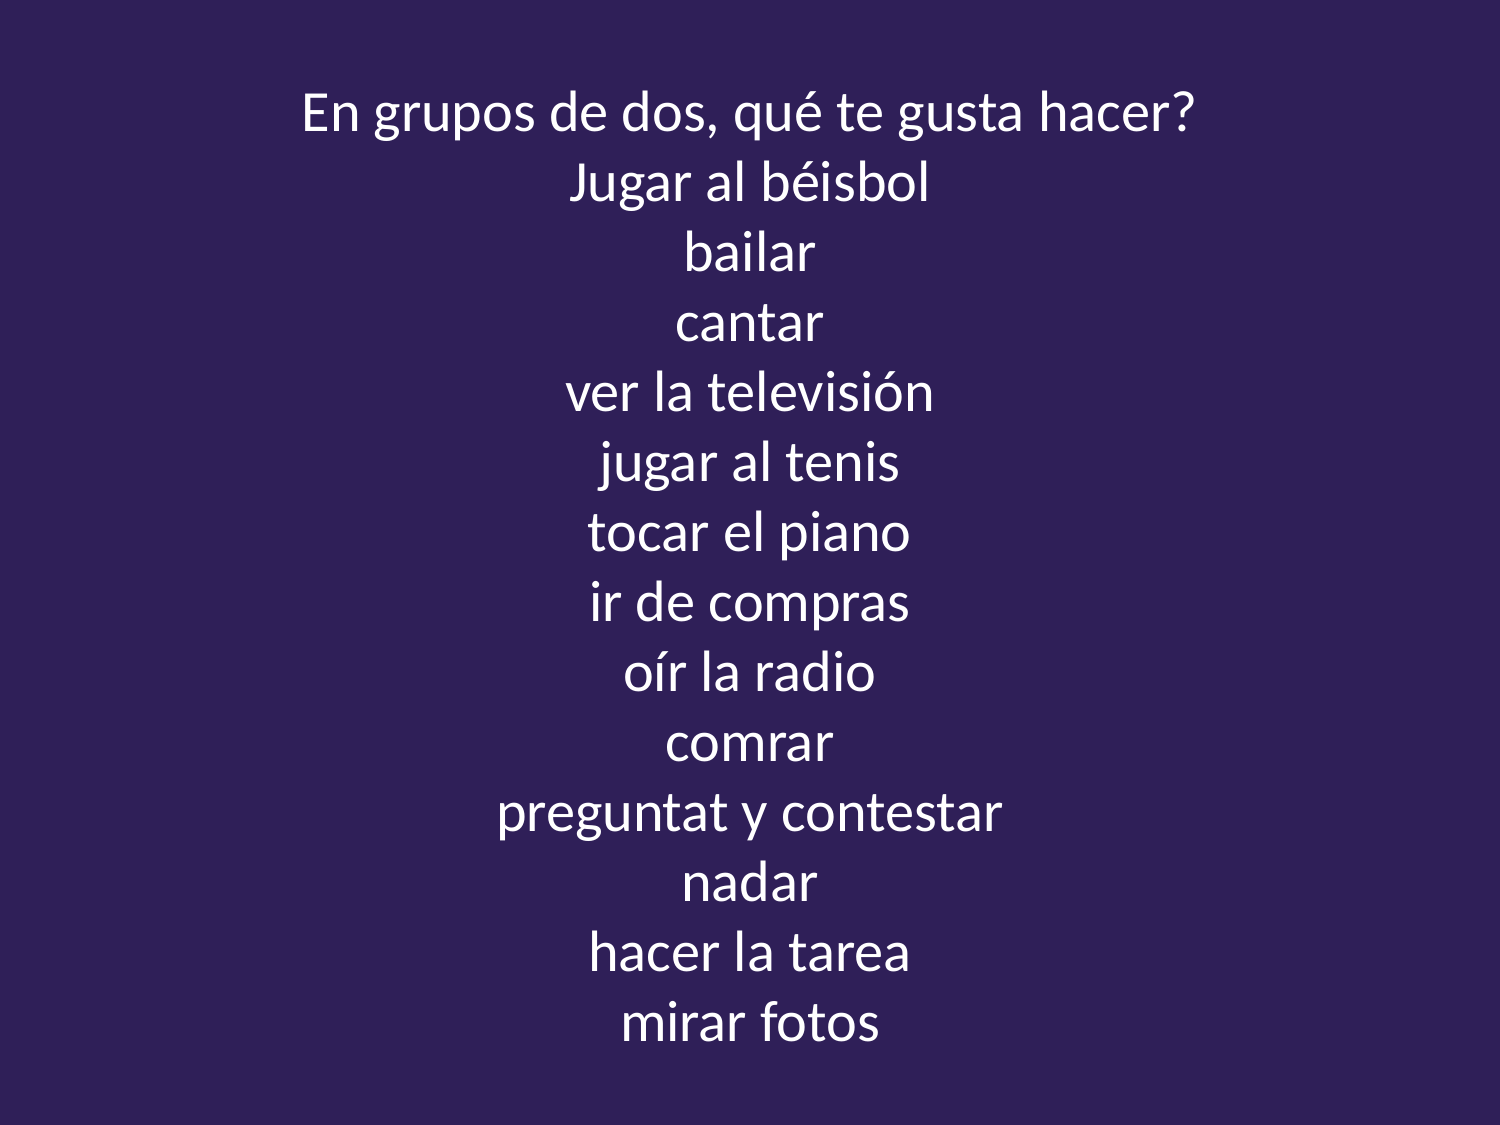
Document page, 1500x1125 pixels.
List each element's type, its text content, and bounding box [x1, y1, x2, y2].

title En grupos de dos, qué te gusta hacer? Jugar al béisbol bailar cantar ver la televisión jugar al tenis tocar el piano ir de compras oír la radio comrar preguntat y contestar nadar hacer la tarea mirar fotos [75, 45, 1425, 1012]
